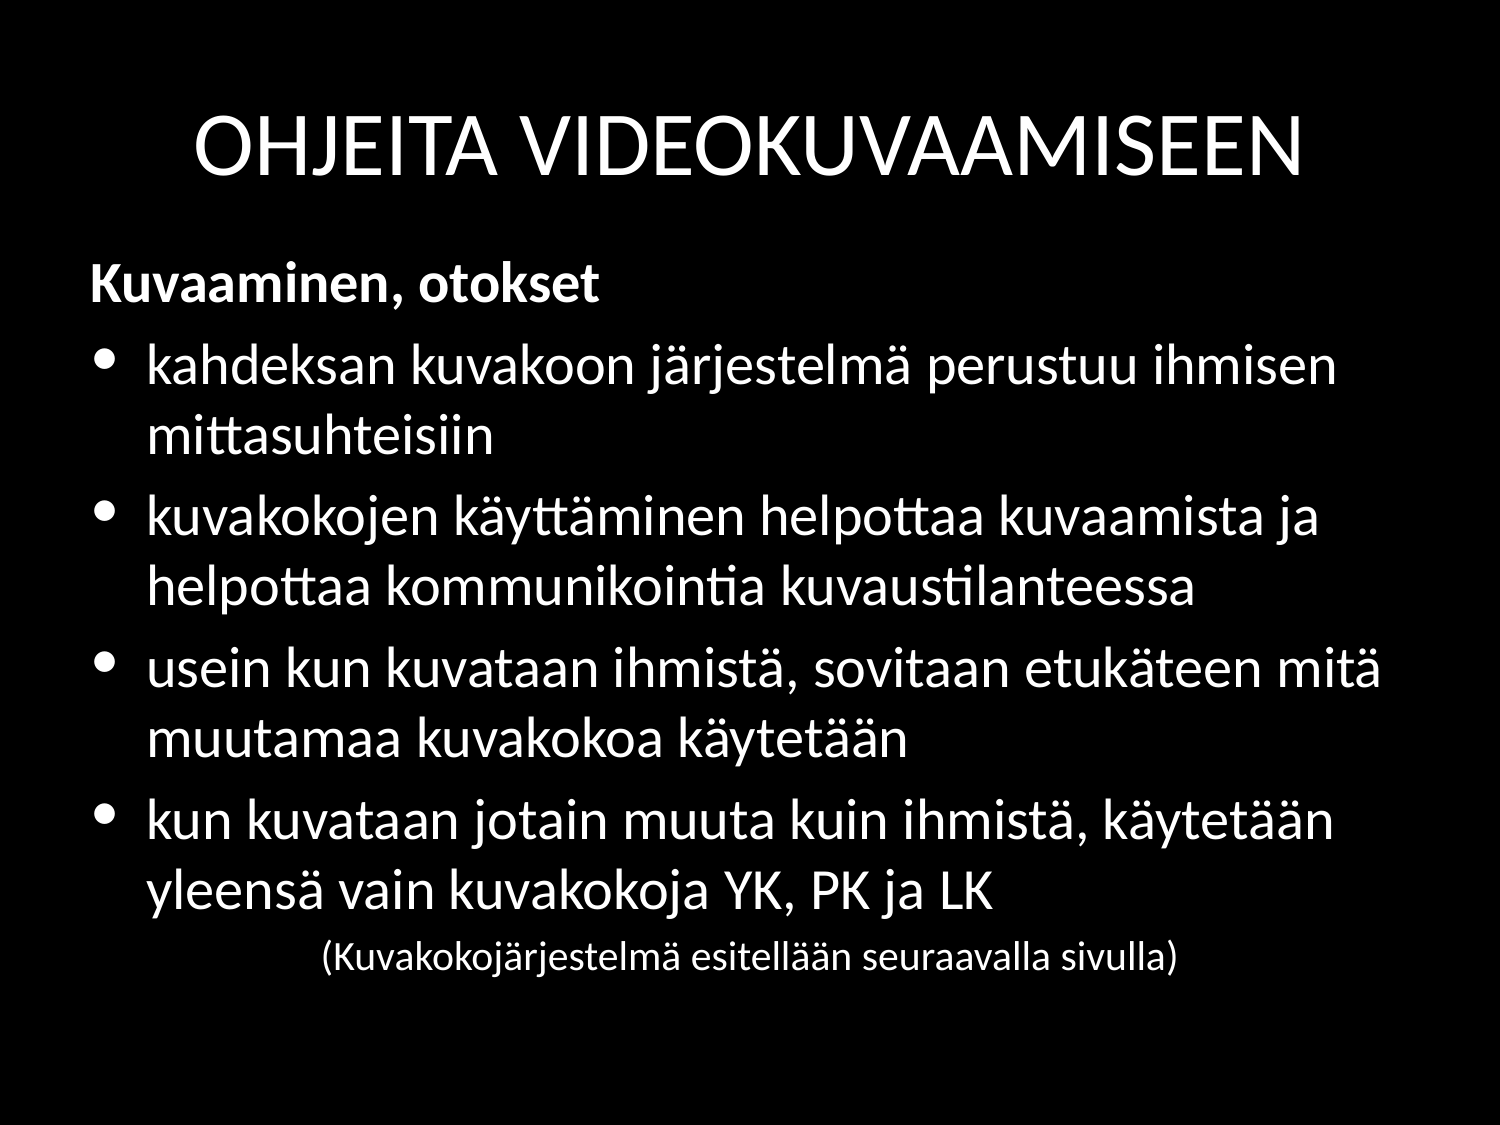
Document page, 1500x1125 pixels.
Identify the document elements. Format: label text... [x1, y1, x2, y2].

list Kuvaaminen, otokset kahdeksan kuvakoon järjestelmä perustuu ihmisen mittasuhteisiin kuvakokojen käyttäminen helpottaa kuvaamista ja helpottaa kommunikointia kuvaustilanteessa usein kun kuvataan ihmistä, sovitaan etukäteen mitä muutamaa kuvakokoa käytetään kun kuvataan jotain muuta kuin ihmistä, käytetään yleensä vain kuvakokoja YK, PK ja LK (Kuvakokojärjestelmä esitellään seuraavalla sivulla) [75, 236, 1425, 1045]
title OHJEITA VIDEOKUVAAMISEEN [75, 45, 1425, 233]
